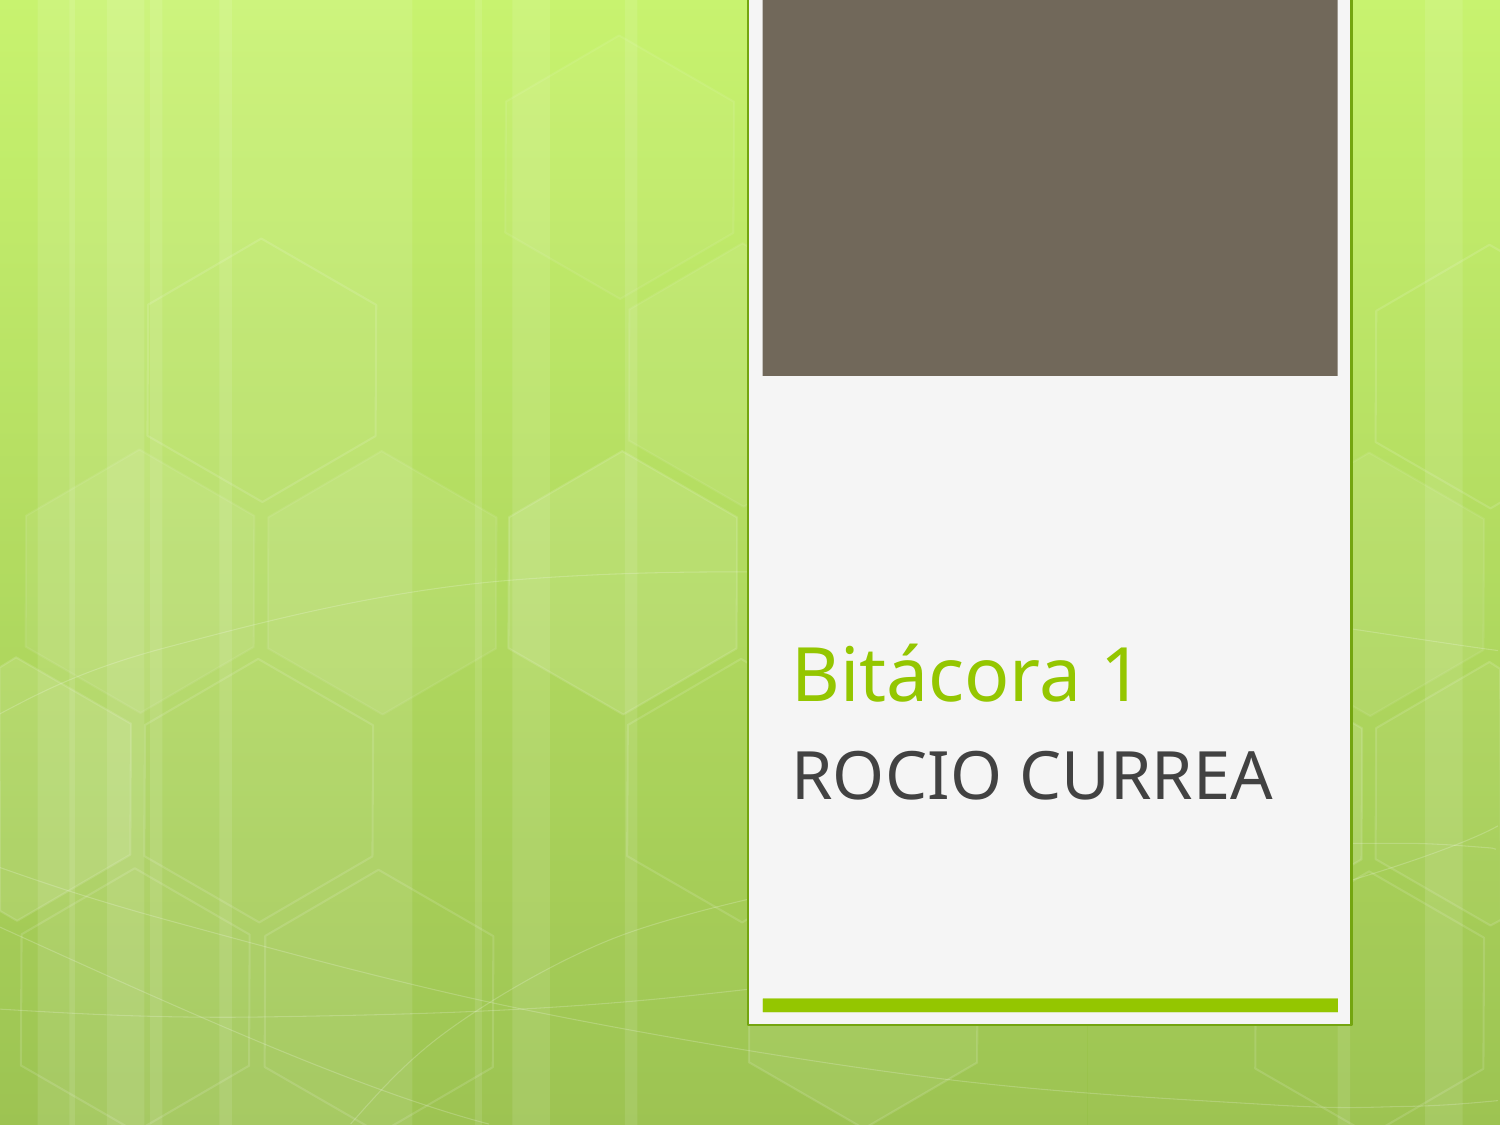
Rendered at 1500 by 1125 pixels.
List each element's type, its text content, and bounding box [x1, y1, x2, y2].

title Bitácora 1 [776, 444, 1320, 724]
subtitle ROCIO CURREA [776, 725, 1320, 933]
